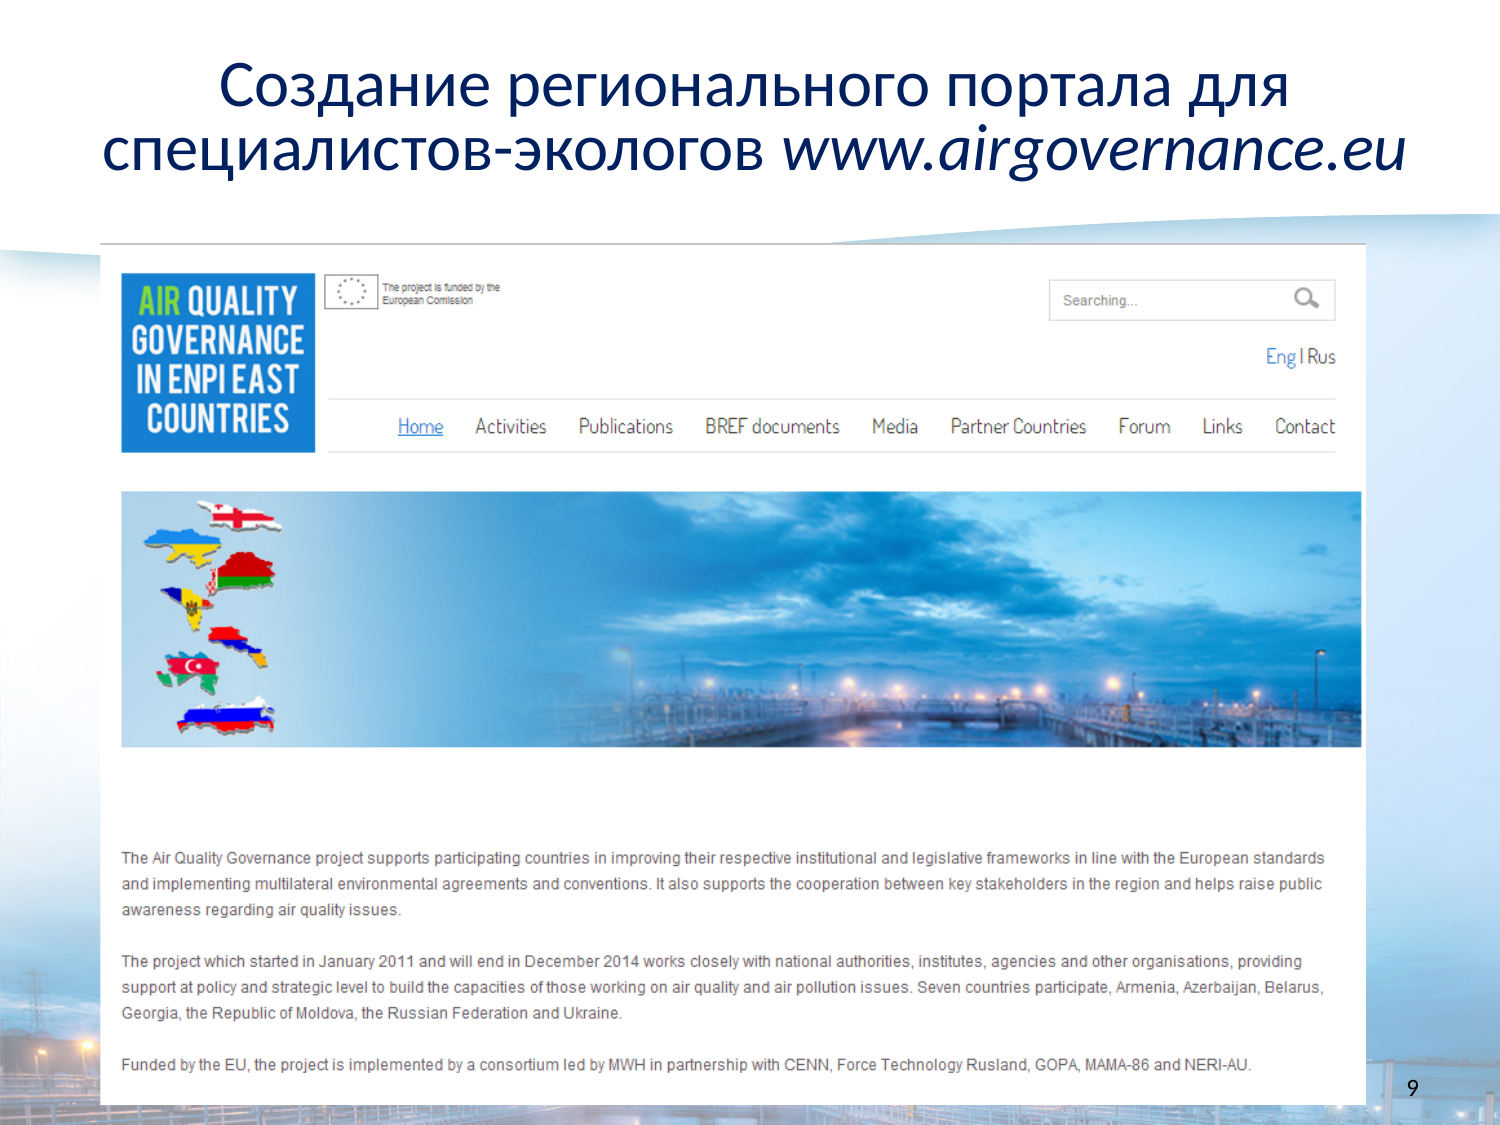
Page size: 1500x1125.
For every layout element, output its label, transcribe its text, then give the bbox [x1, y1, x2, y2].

picture [0, 215, 1500, 1125]
text_box 9 [1391, 1064, 1500, 1110]
title Создание регионального портала для специалистов-экологов www.airgovernance.eu [64, 54, 1447, 185]
